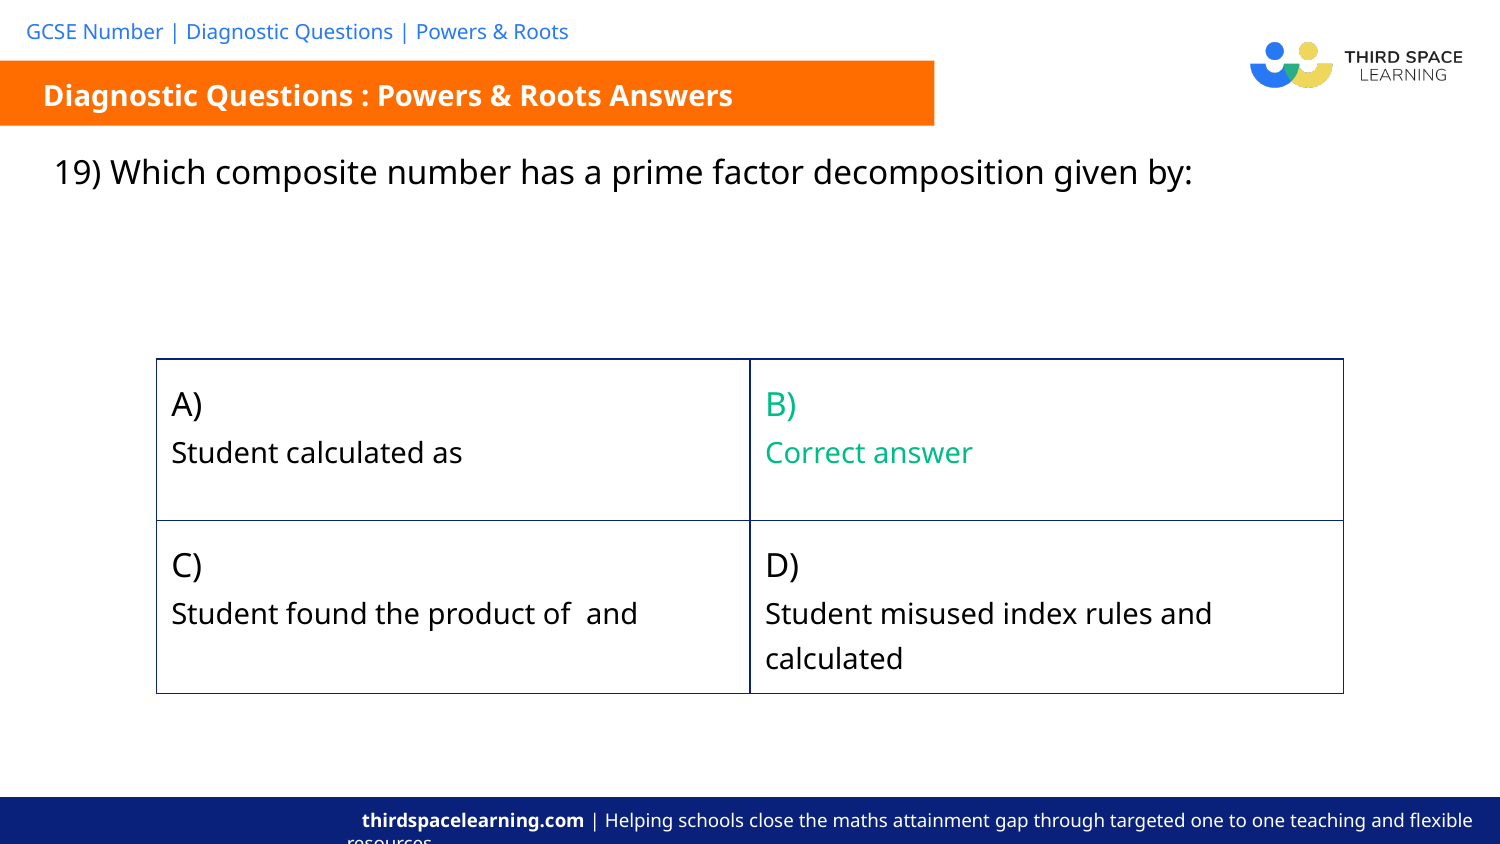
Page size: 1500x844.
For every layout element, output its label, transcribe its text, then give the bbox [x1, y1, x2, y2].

text_box Diagnostic Questions : Powers & Roots Answers [27, 61, 778, 127]
picture [1250, 33, 1465, 99]
